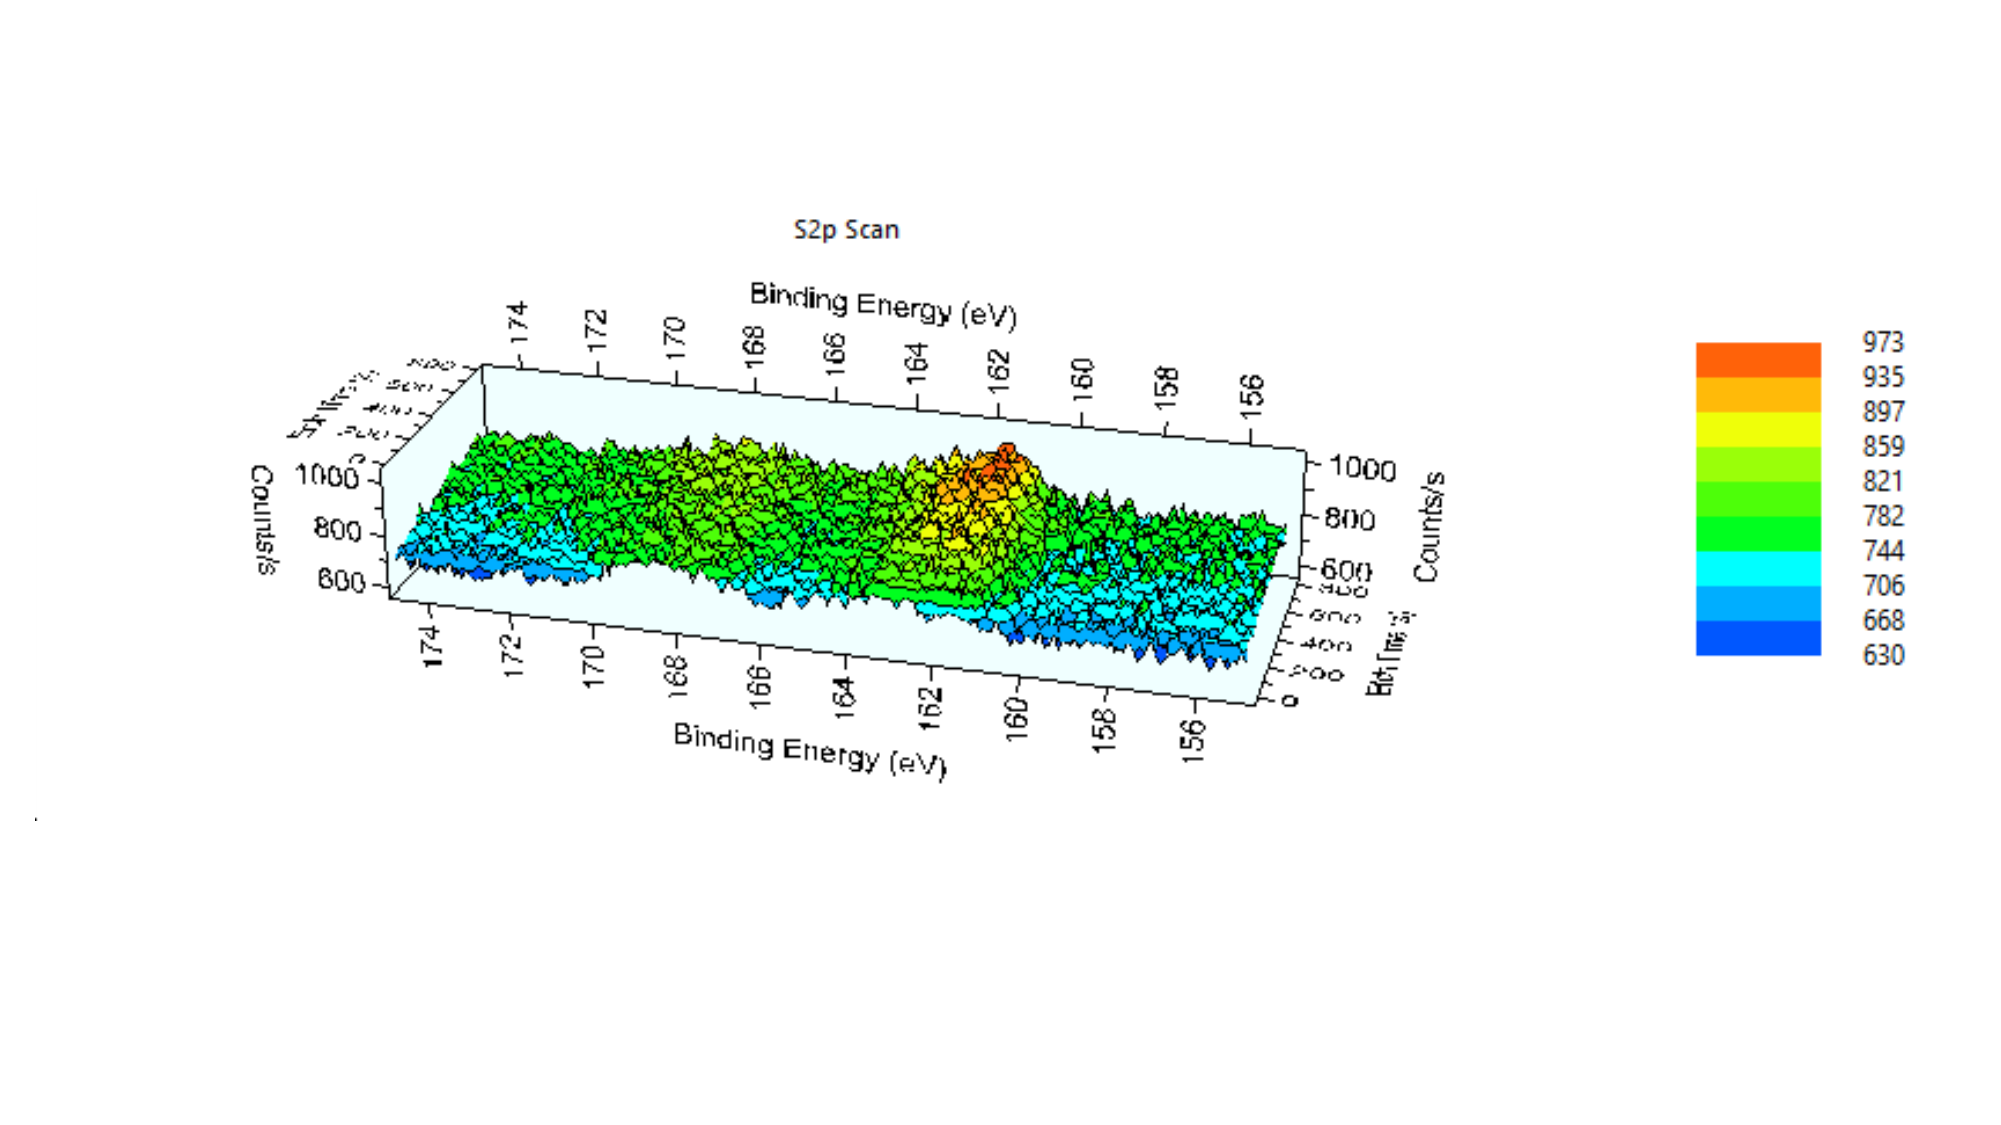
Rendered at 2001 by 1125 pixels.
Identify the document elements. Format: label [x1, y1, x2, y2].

picture [35, 188, 1978, 821]
